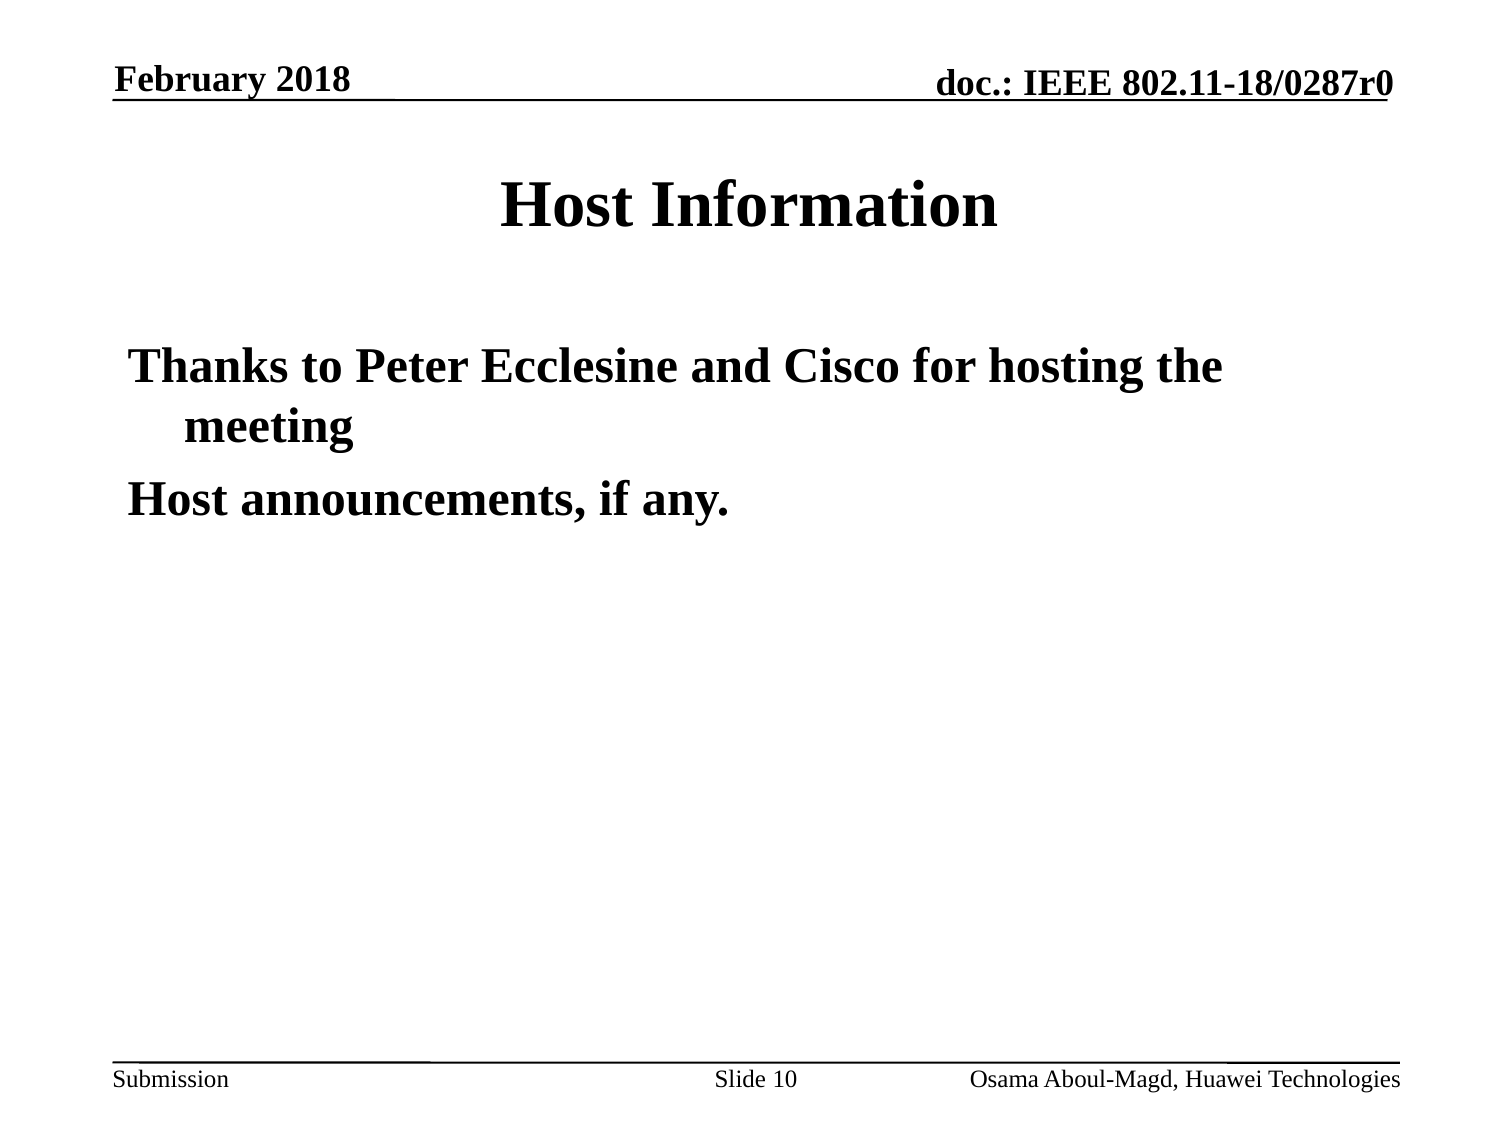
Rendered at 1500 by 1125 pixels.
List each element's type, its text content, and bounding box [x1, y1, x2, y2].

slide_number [114, 54, 423, 100]
slide_number Slide 10 [712, 1061, 800, 1123]
footer Osama Aboul-Magd, Huawei Technologies [878, 1061, 1402, 1093]
title Host Information [112, 112, 1388, 288]
list Thanks to Peter Ecclesine and Cisco for hosting the meeting Host announcements, if any. [112, 324, 1388, 1000]
